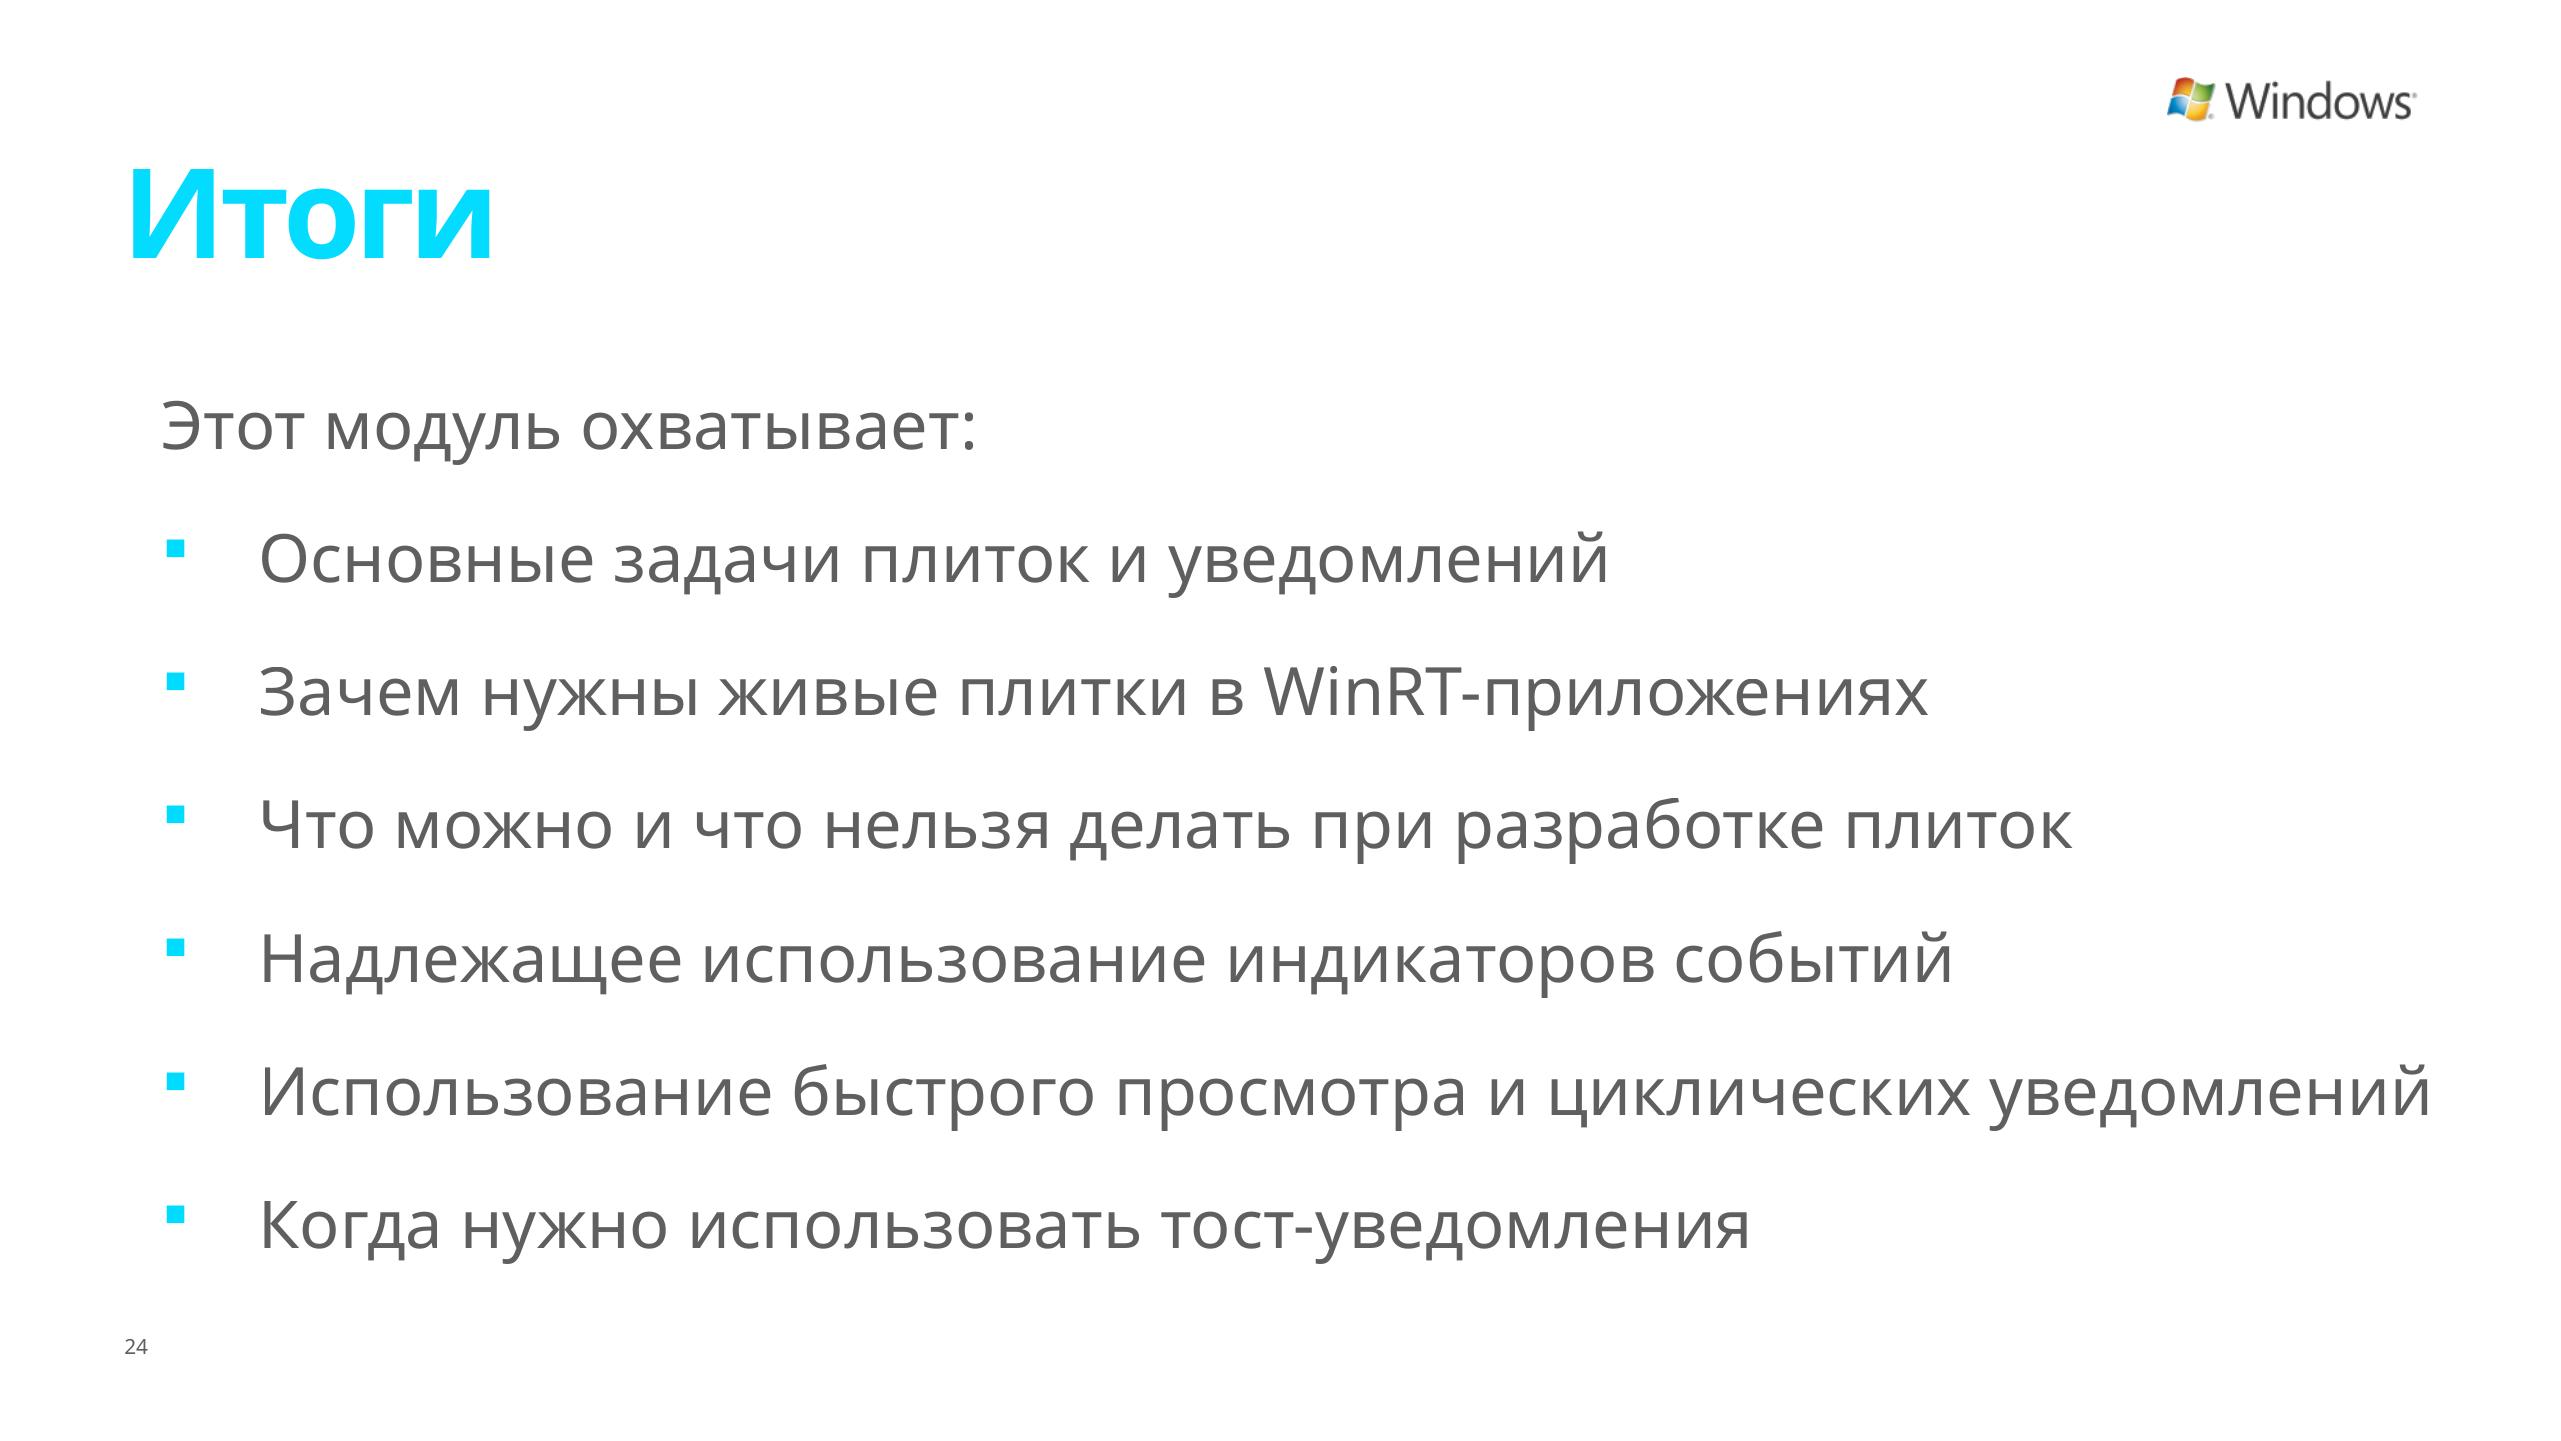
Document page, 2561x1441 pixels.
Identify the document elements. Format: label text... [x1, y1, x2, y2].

title Итоги [122, 48, 2465, 286]
list Этот модуль охватывает: Основные задачи плиток и уведомлений Зачем нужны живые плитки в WinRT-приложениях Что можно и что нельзя делать при разработке плиток Надлежащее использование индикаторов событий Использование быстрого просмотра и циклических уведомлений Когда нужно использовать тост-уведомления [161, 342, 2549, 1288]
